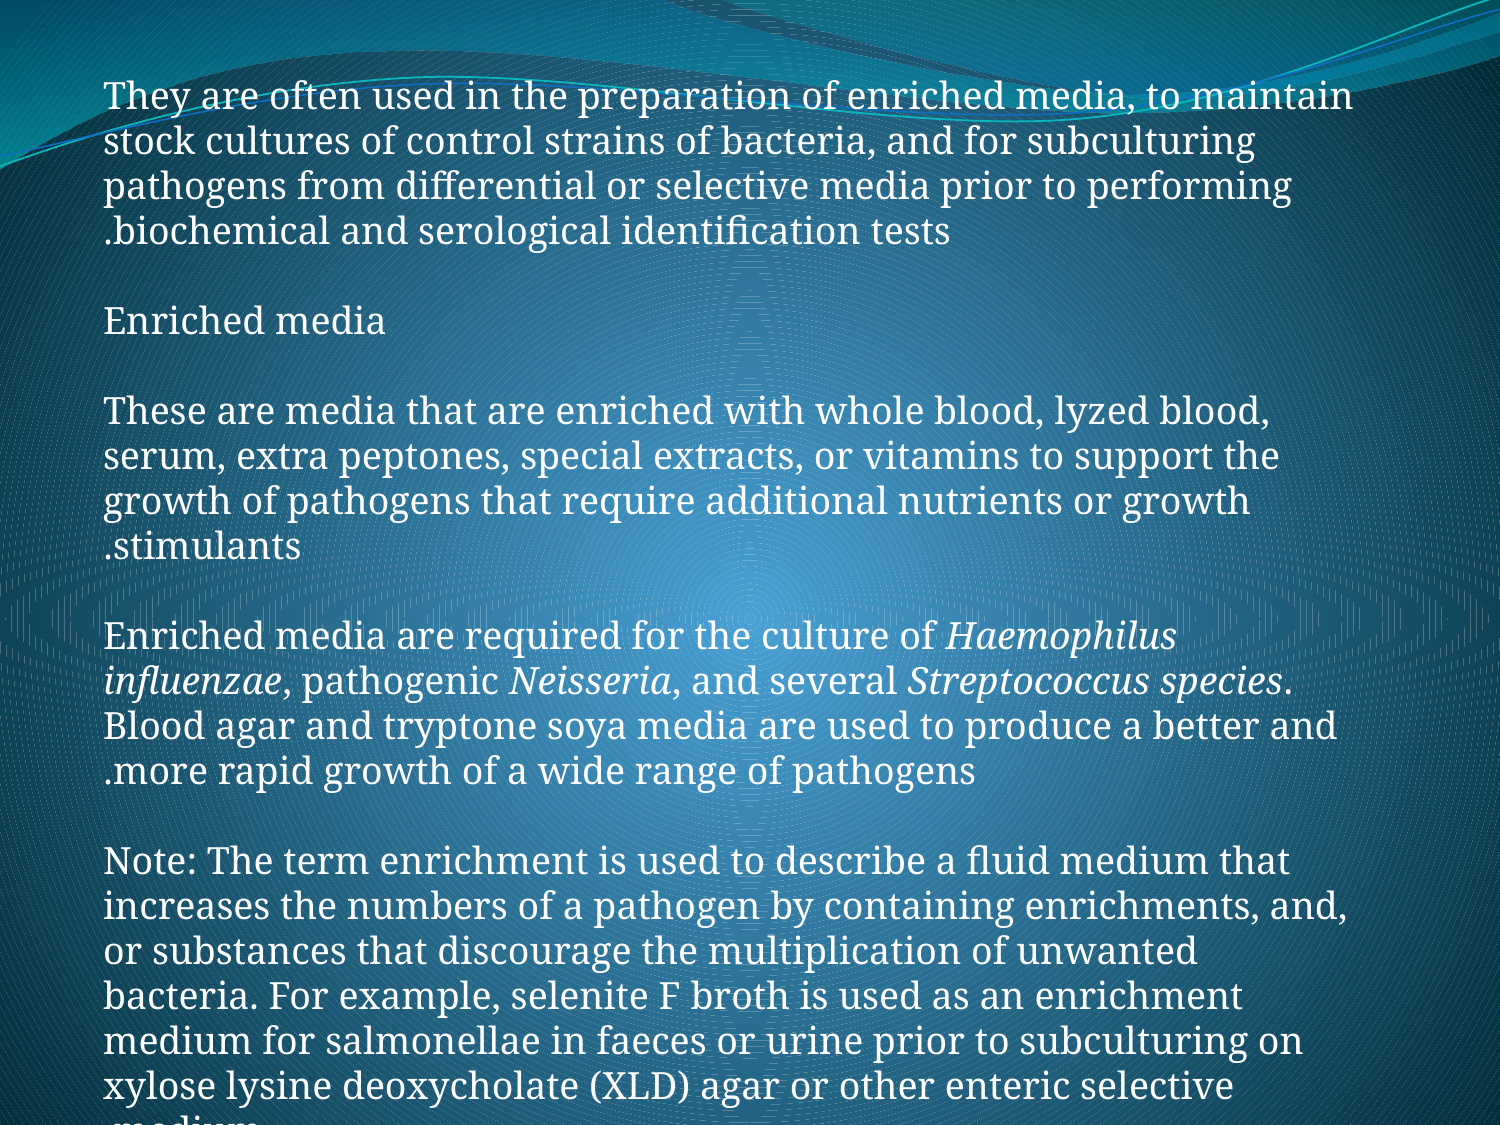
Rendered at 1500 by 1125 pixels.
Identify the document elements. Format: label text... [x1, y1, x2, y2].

text_box They are often used in the preparation of enriched media, to maintain stock cultures of control strains of bacteria, and for subculturing pathogens from differential or selective media prior to performing biochemical and serological identification tests. Enriched media These are media that are enriched with whole blood, lyzed blood, serum, extra peptones, special extracts, or vitamins to support the growth of pathogens that require additional nutrients or growth stimulants. Enriched media are required for the culture of Haemophilus influenzae, pathogenic Neisseria, and several Streptococcus species. Blood agar and tryptone soya media are used to produce a better and more rapid growth of a wide range of pathogens. Note: The term enrichment is used to describe a fluid medium that increases the numbers of a pathogen by containing enrichments, and, or substances that discourage the multiplication of unwanted bacteria. For example, selenite F broth is used as an enrichment medium for salmonellae in faeces or urine prior to subculturing on xylose lysine deoxycholate (XLD) agar or other enteric selective medium. [88, 64, 1376, 1125]
